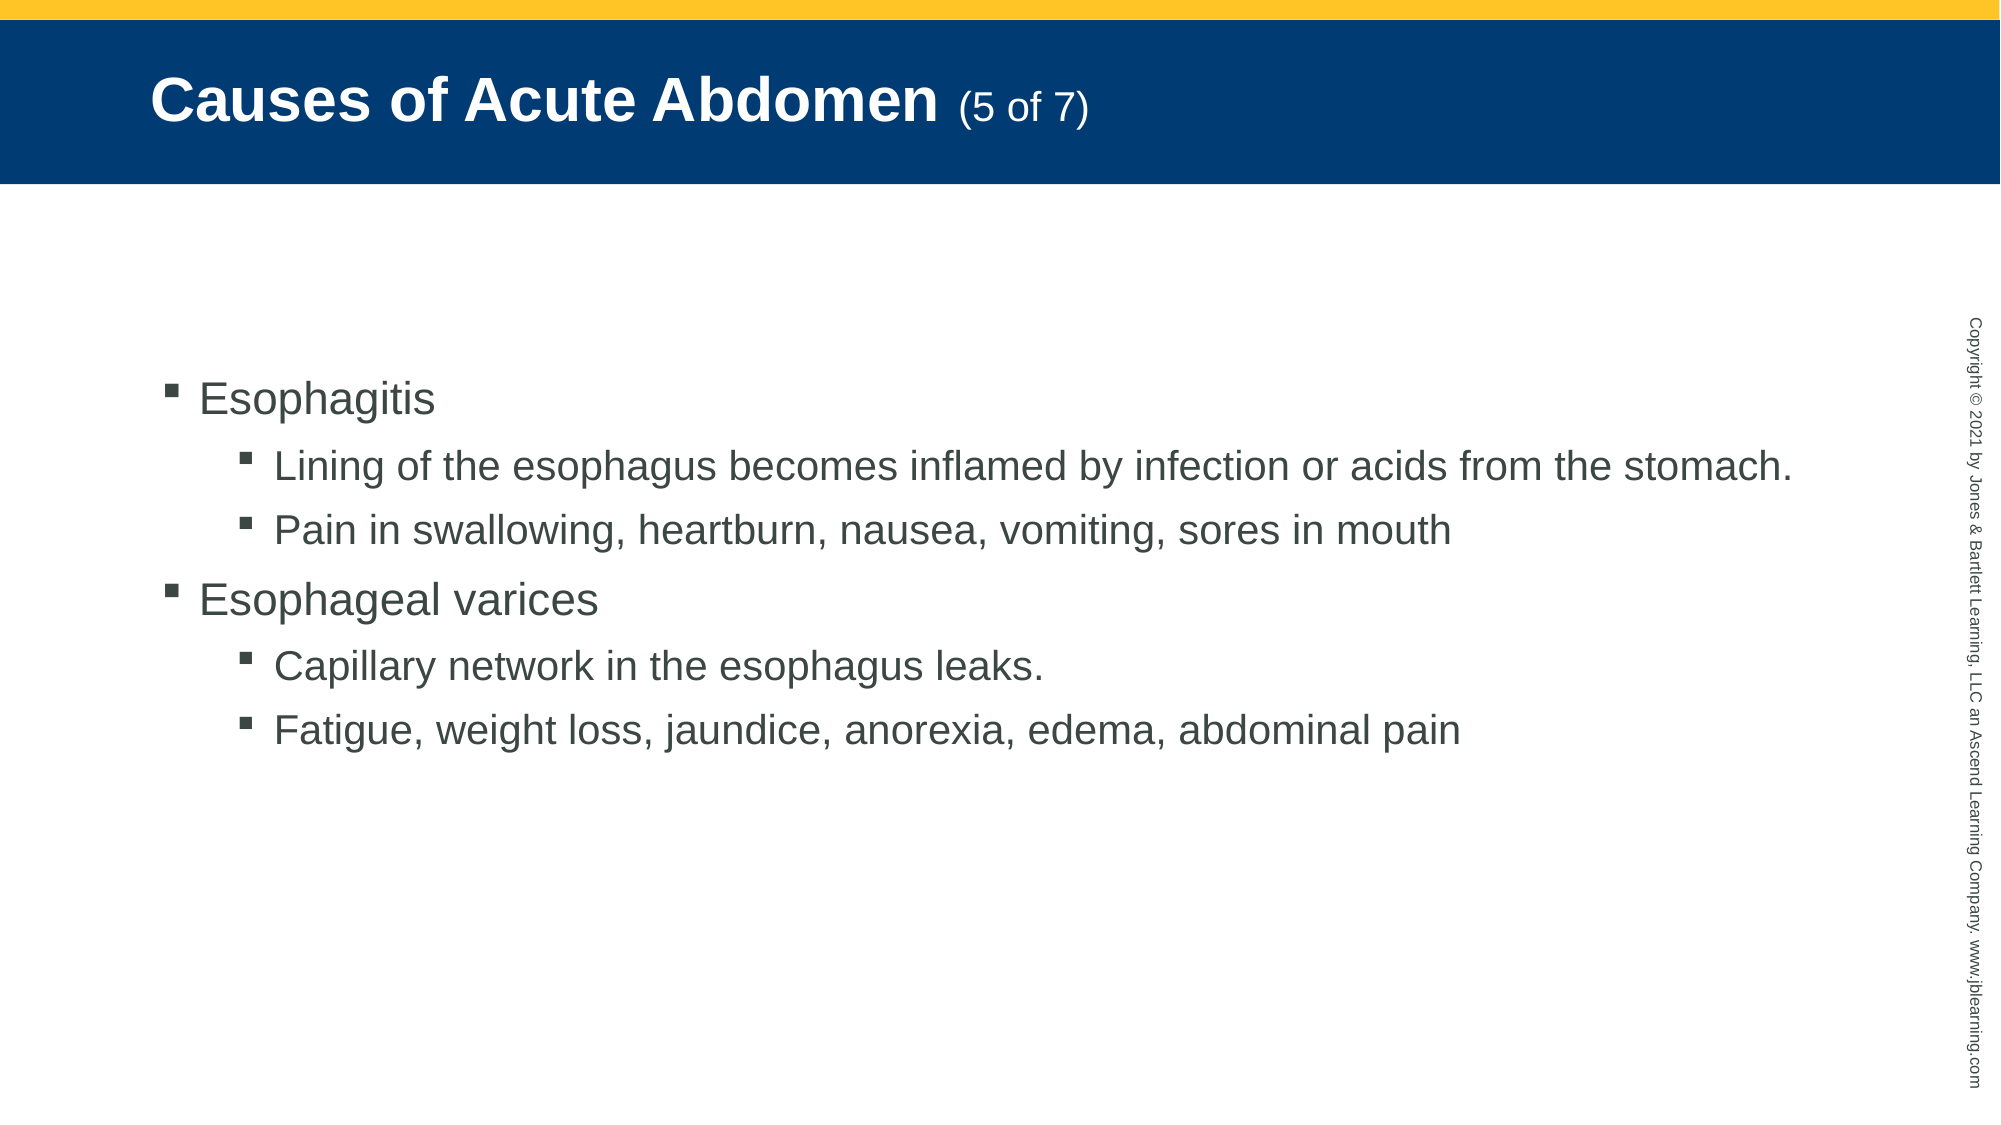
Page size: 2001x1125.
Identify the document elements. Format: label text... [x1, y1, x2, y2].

list Esophagitis Lining of the esophagus becomes inflamed by infection or acids from the stomach. Pain in swallowing, heartburn, nausea, vomiting, sores in mouth Esophageal varices Capillary network in the esophagus leaks. Fatigue, weight loss, jaundice, anorexia, edema, abdominal pain [146, 361, 1859, 1016]
title Causes of Acute Abdomen (5 of 7) [0, 19, 2000, 185]
